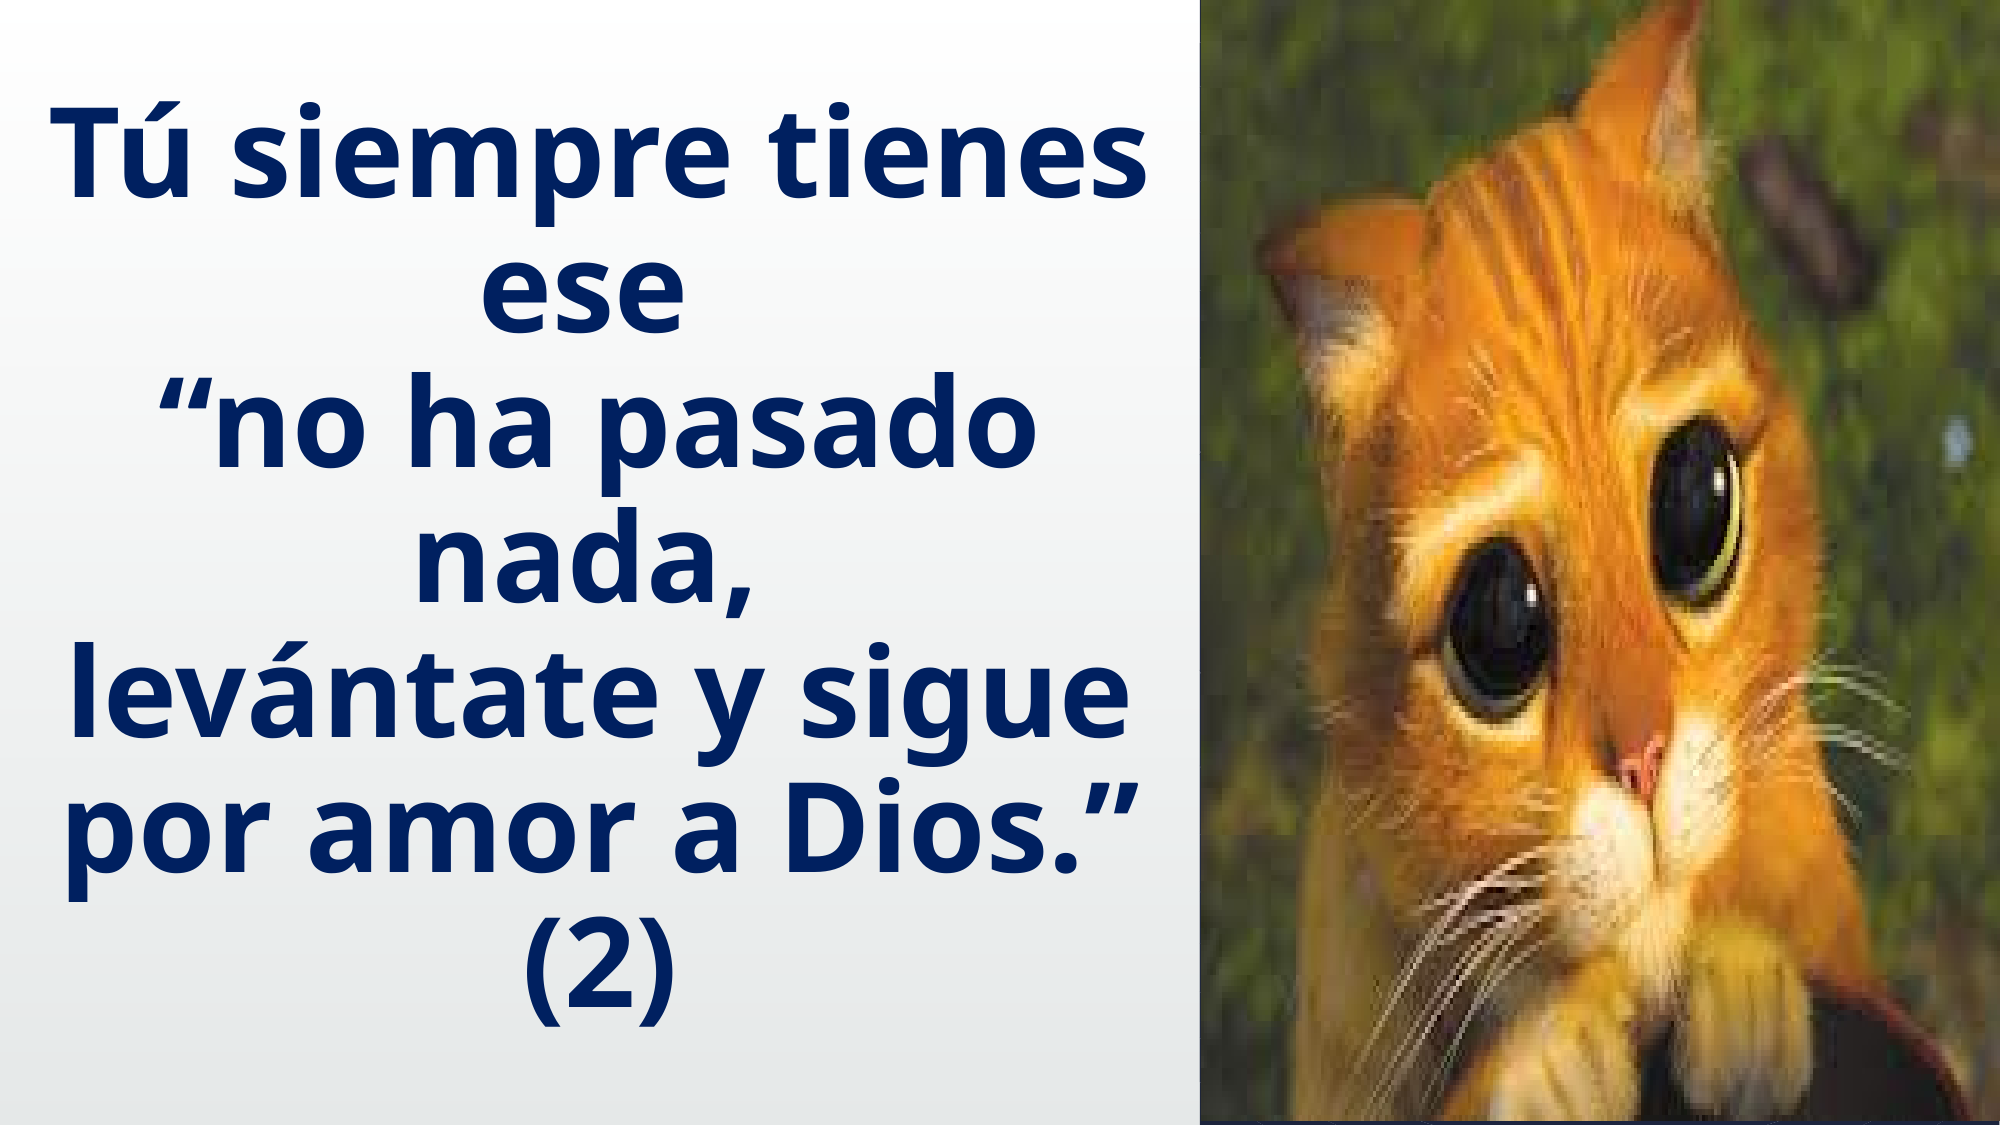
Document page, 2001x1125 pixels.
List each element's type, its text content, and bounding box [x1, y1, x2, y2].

title Tú siempre tienes ese “no ha pasado nada, levántate y sigue por amor a Dios.” (2) [0, 0, 1200, 1125]
picture [1200, 0, 2000, 1125]
